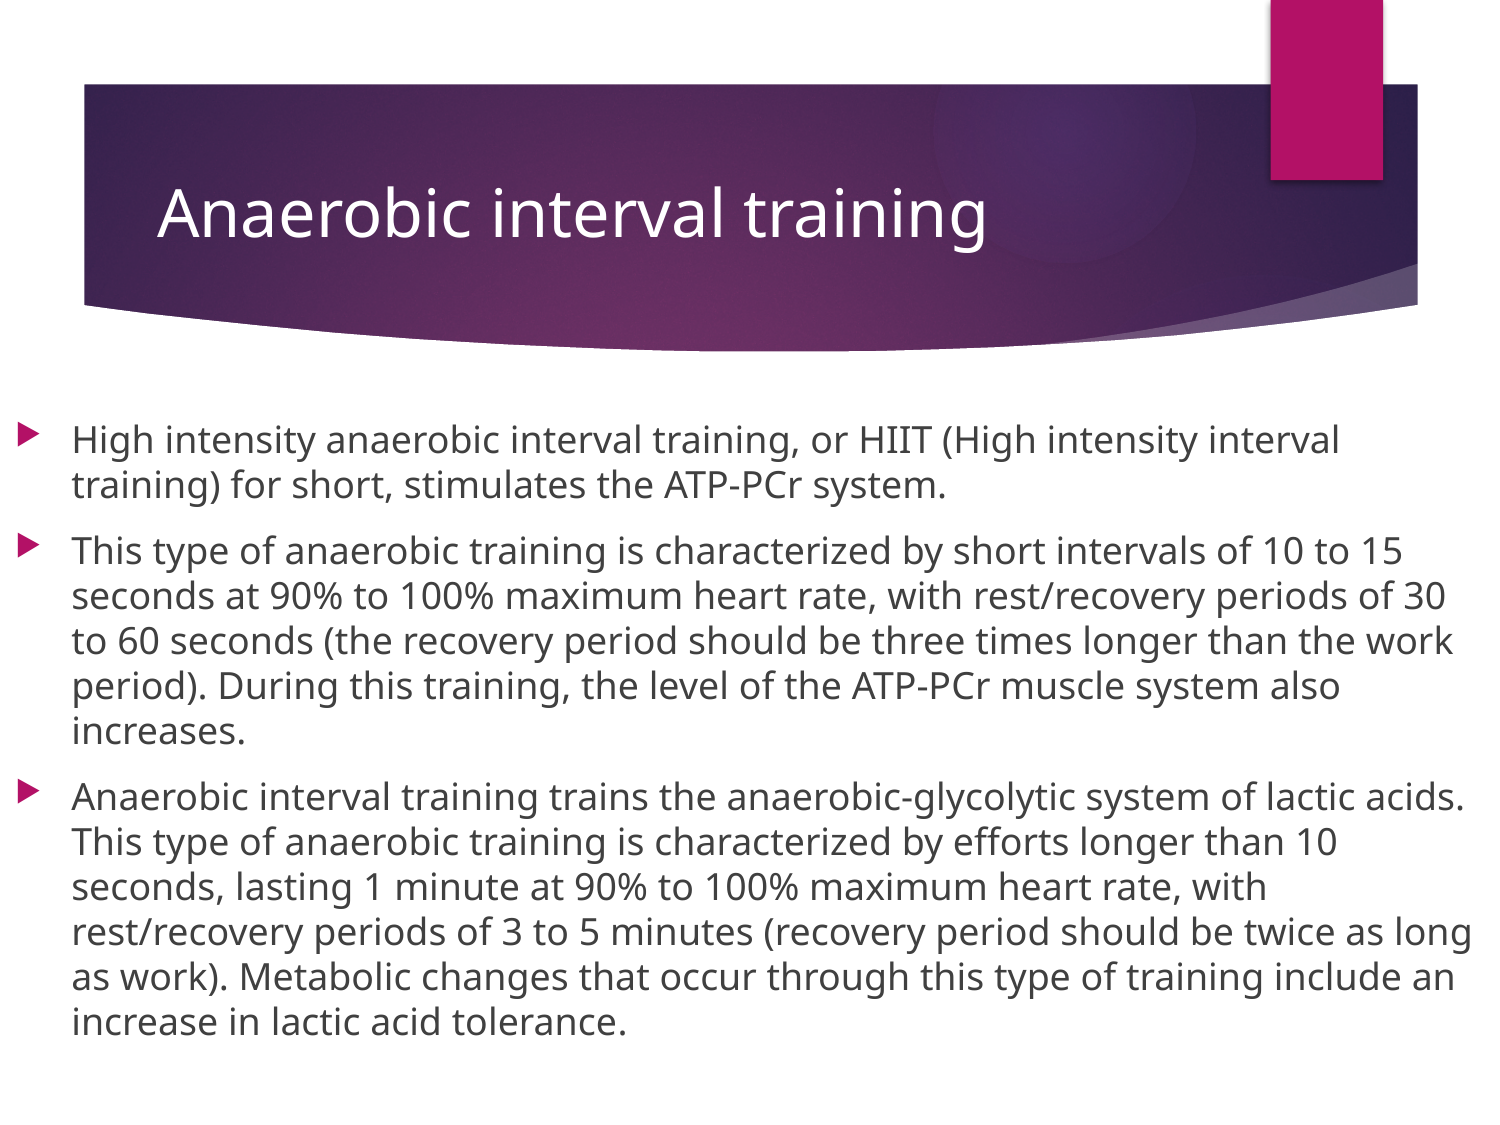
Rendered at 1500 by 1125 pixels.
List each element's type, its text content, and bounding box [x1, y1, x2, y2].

list High intensity anaerobic interval training, or HIIT (High intensity interval training) for short, stimulates the ATP-PCr system. This type of anaerobic training is characterized by short intervals of 10 to 15 seconds at 90% to 100% maximum heart rate, with rest/recovery periods of 30 to 60 seconds (the recovery period should be three times longer than the work period). During this training, the level of the ATP-PCr muscle system also increases. Anaerobic interval training trains the anaerobic-glycolytic system of lactic acids. This type of anaerobic training is characterized by efforts longer than 10 seconds, lasting 1 minute at 90% to 100% maximum heart rate, with rest/recovery periods of 3 to 5 minutes (recovery period should be twice as long as work). Metabolic changes that occur through this type of training include an increase in lactic acid tolerance. [0, 408, 1500, 1125]
title Anaerobic interval training [142, 152, 1183, 269]
